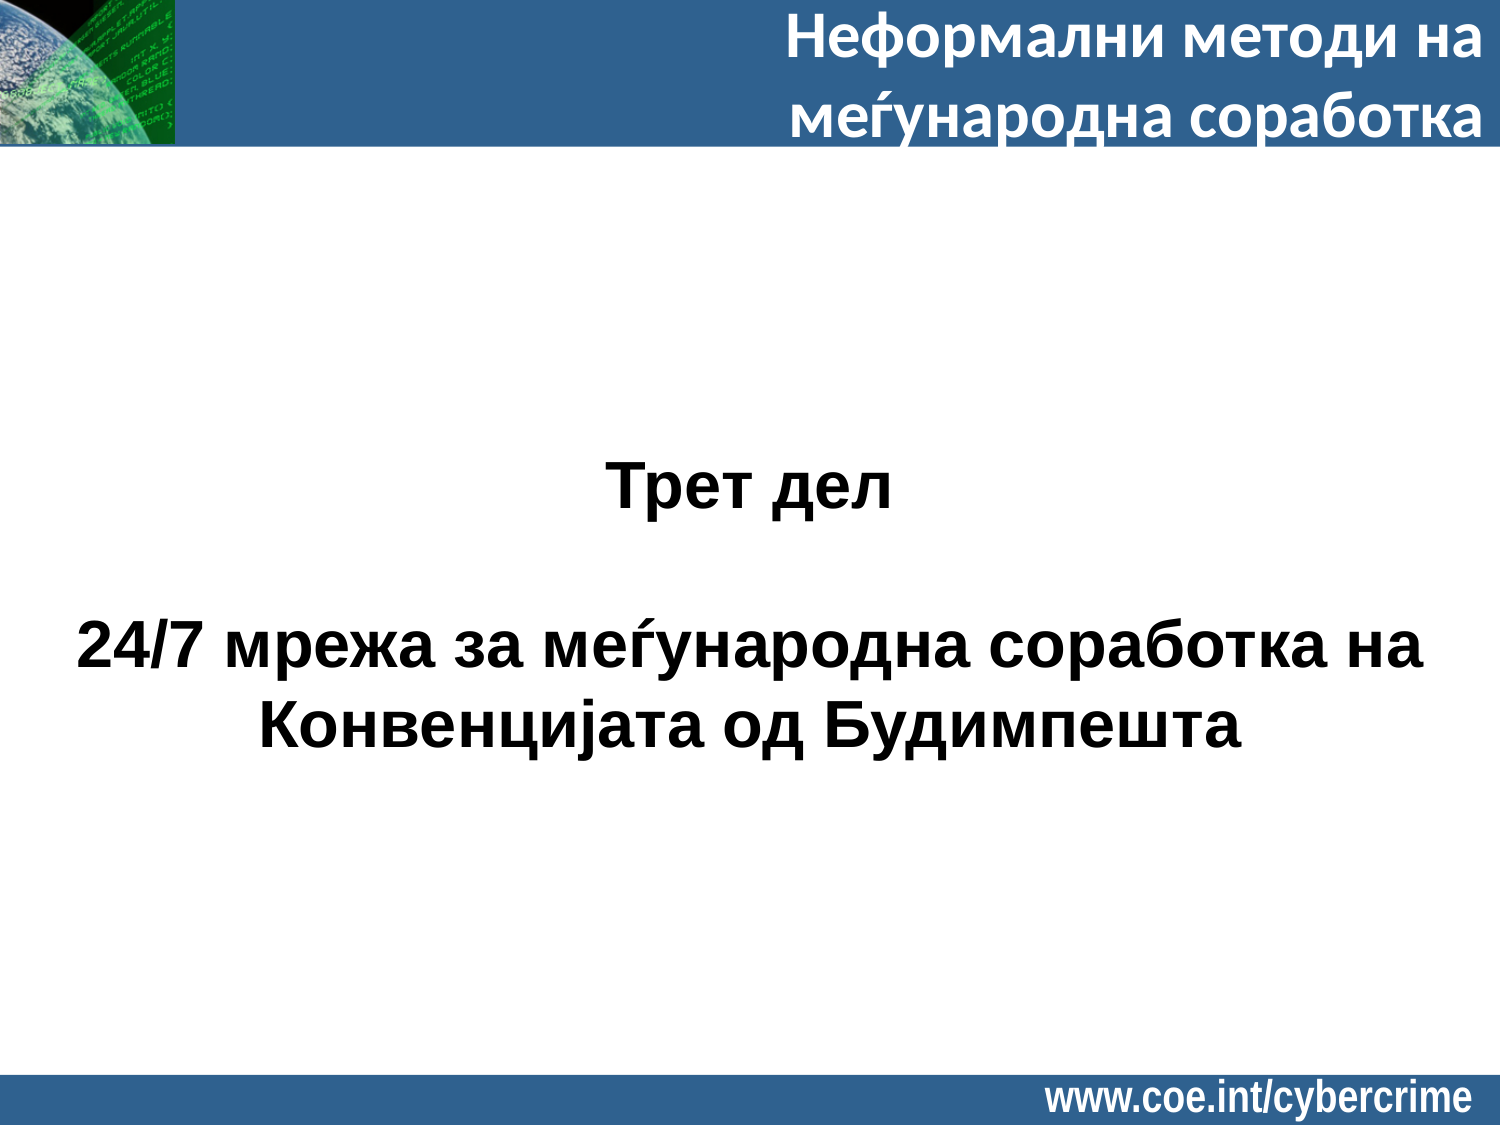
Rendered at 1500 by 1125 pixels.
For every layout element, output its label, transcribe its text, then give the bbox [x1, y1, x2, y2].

text_box [0, 1073, 1030, 1125]
text_box Неформални методи на меѓународна соработка [177, 0, 1500, 149]
text_box Трет дел 24/7 мрежа за меѓународна соработка на Конвенцијата од Будимпешта [50, 449, 1450, 769]
text_box www.coe.int/cybercrime [1030, 1059, 1500, 1125]
picture [0, 0, 175, 144]
